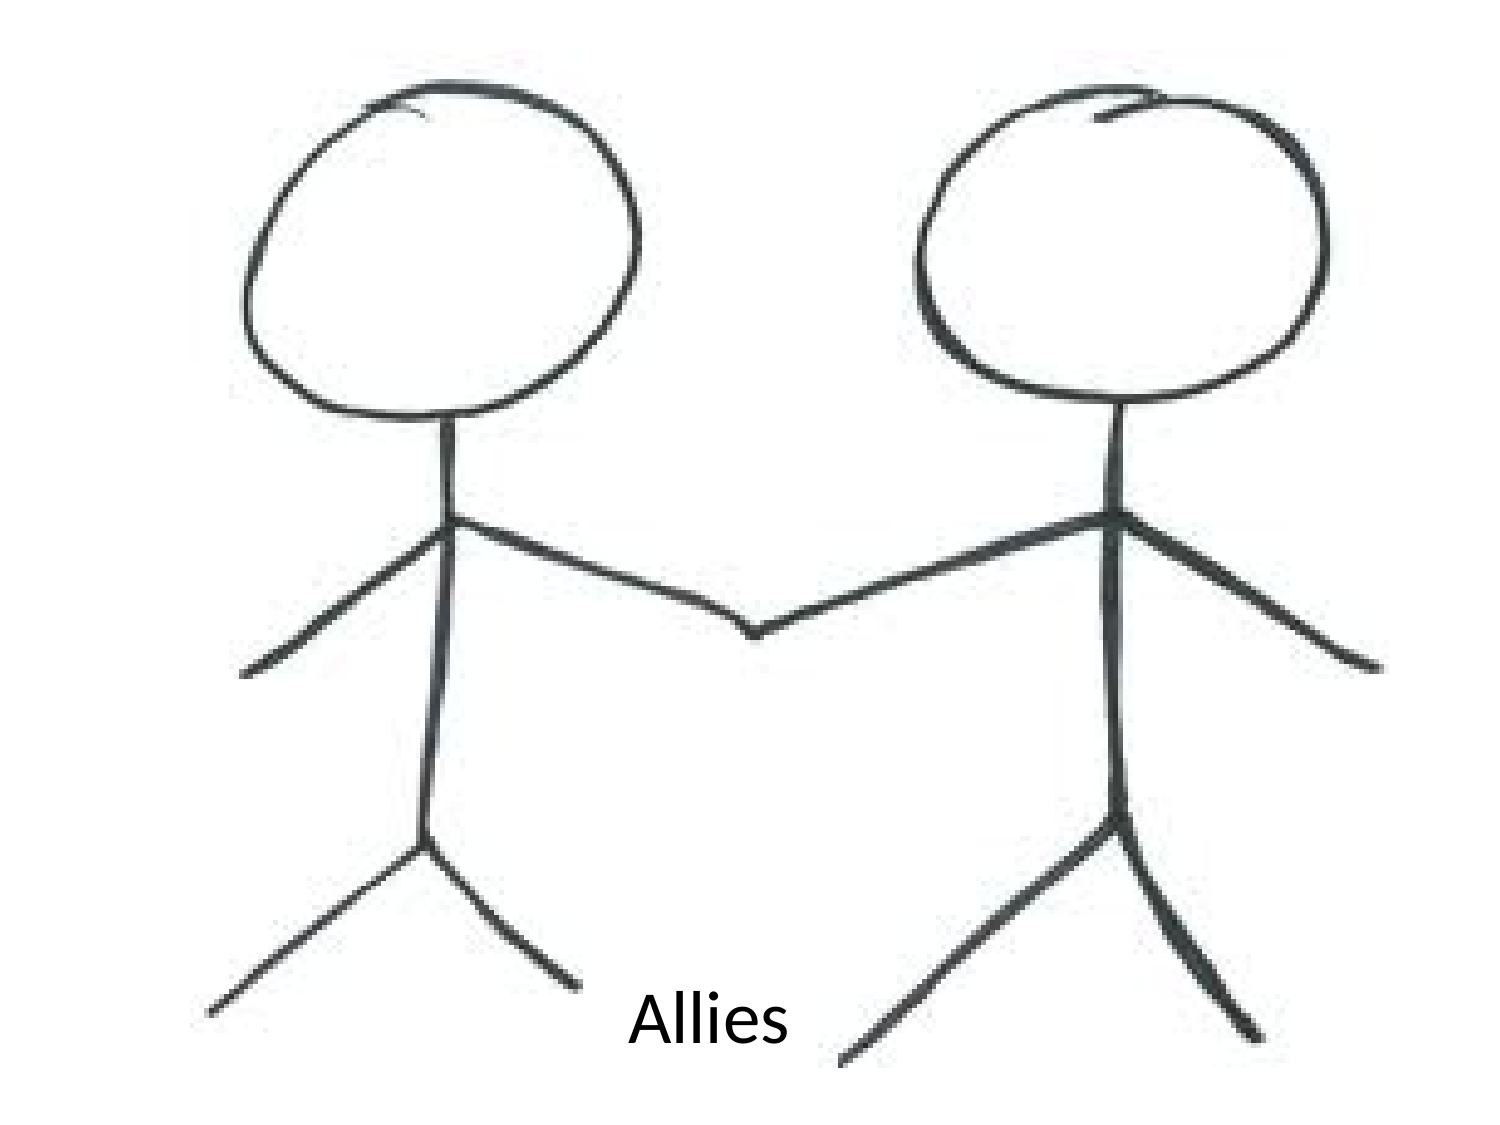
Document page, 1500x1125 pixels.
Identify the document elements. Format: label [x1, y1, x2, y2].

picture [189, 50, 1389, 1068]
